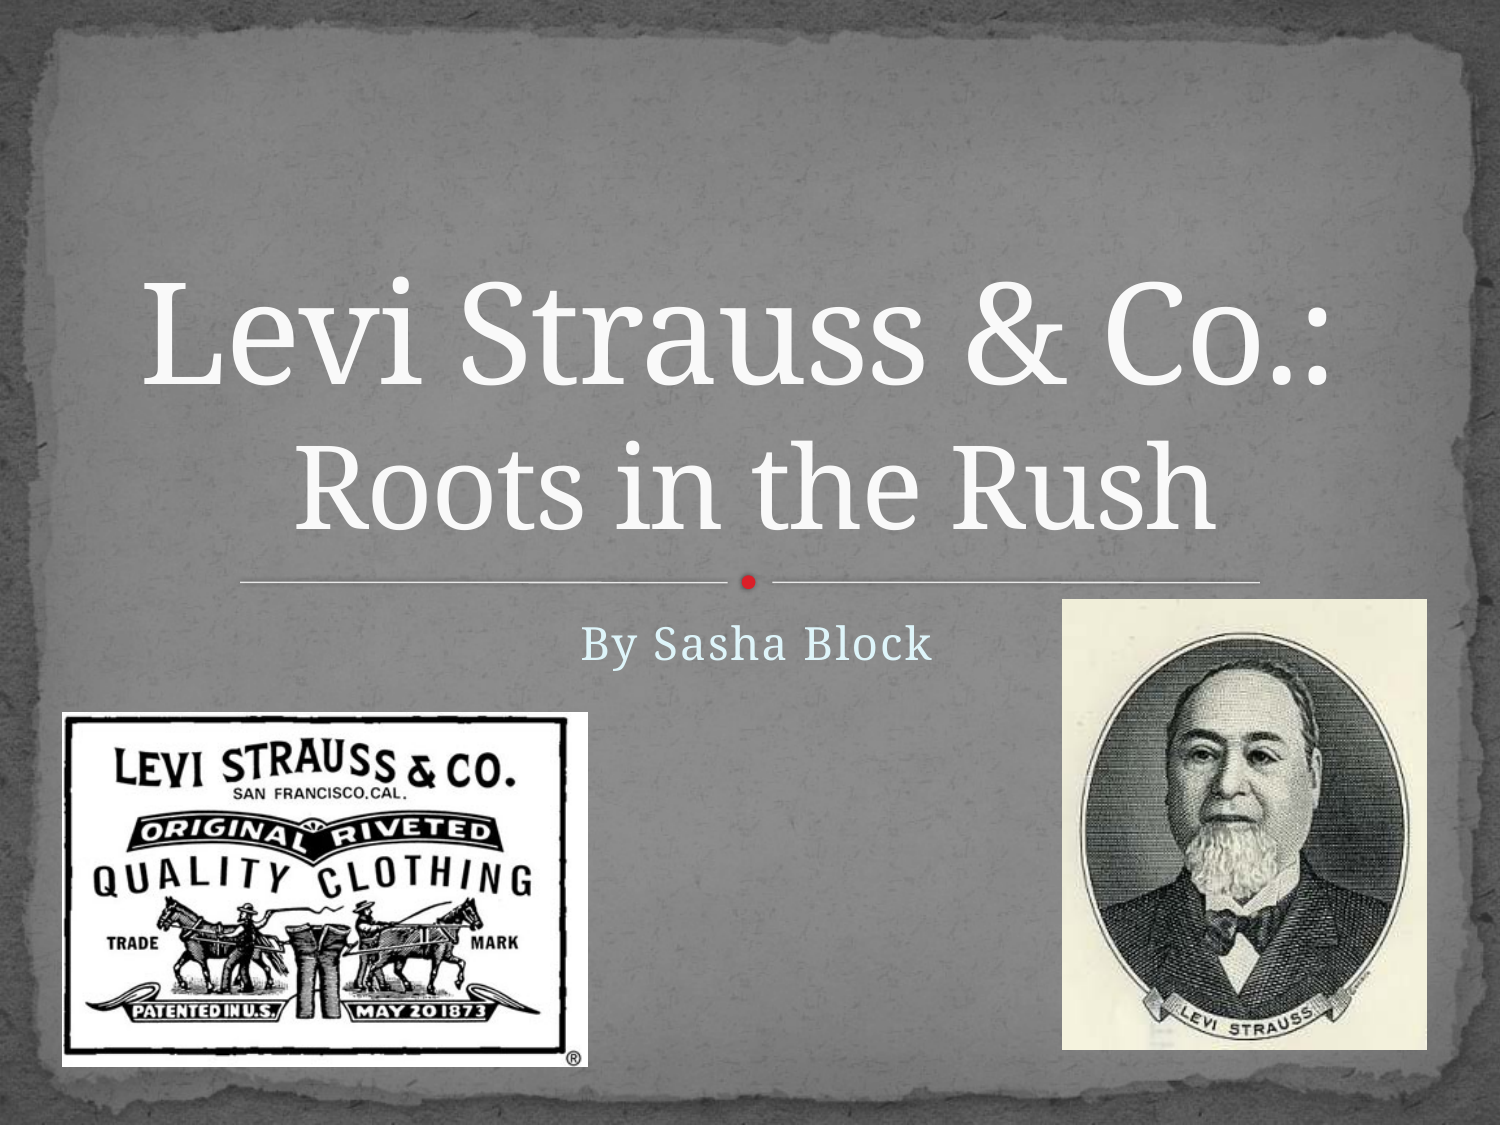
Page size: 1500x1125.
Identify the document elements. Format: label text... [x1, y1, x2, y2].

subtitle By Sasha Block [75, 606, 1052, 795]
picture [1062, 599, 1427, 1050]
picture [62, 712, 588, 1067]
title Levi Strauss & Co.: Roots in the Rush [74, 235, 1438, 561]
